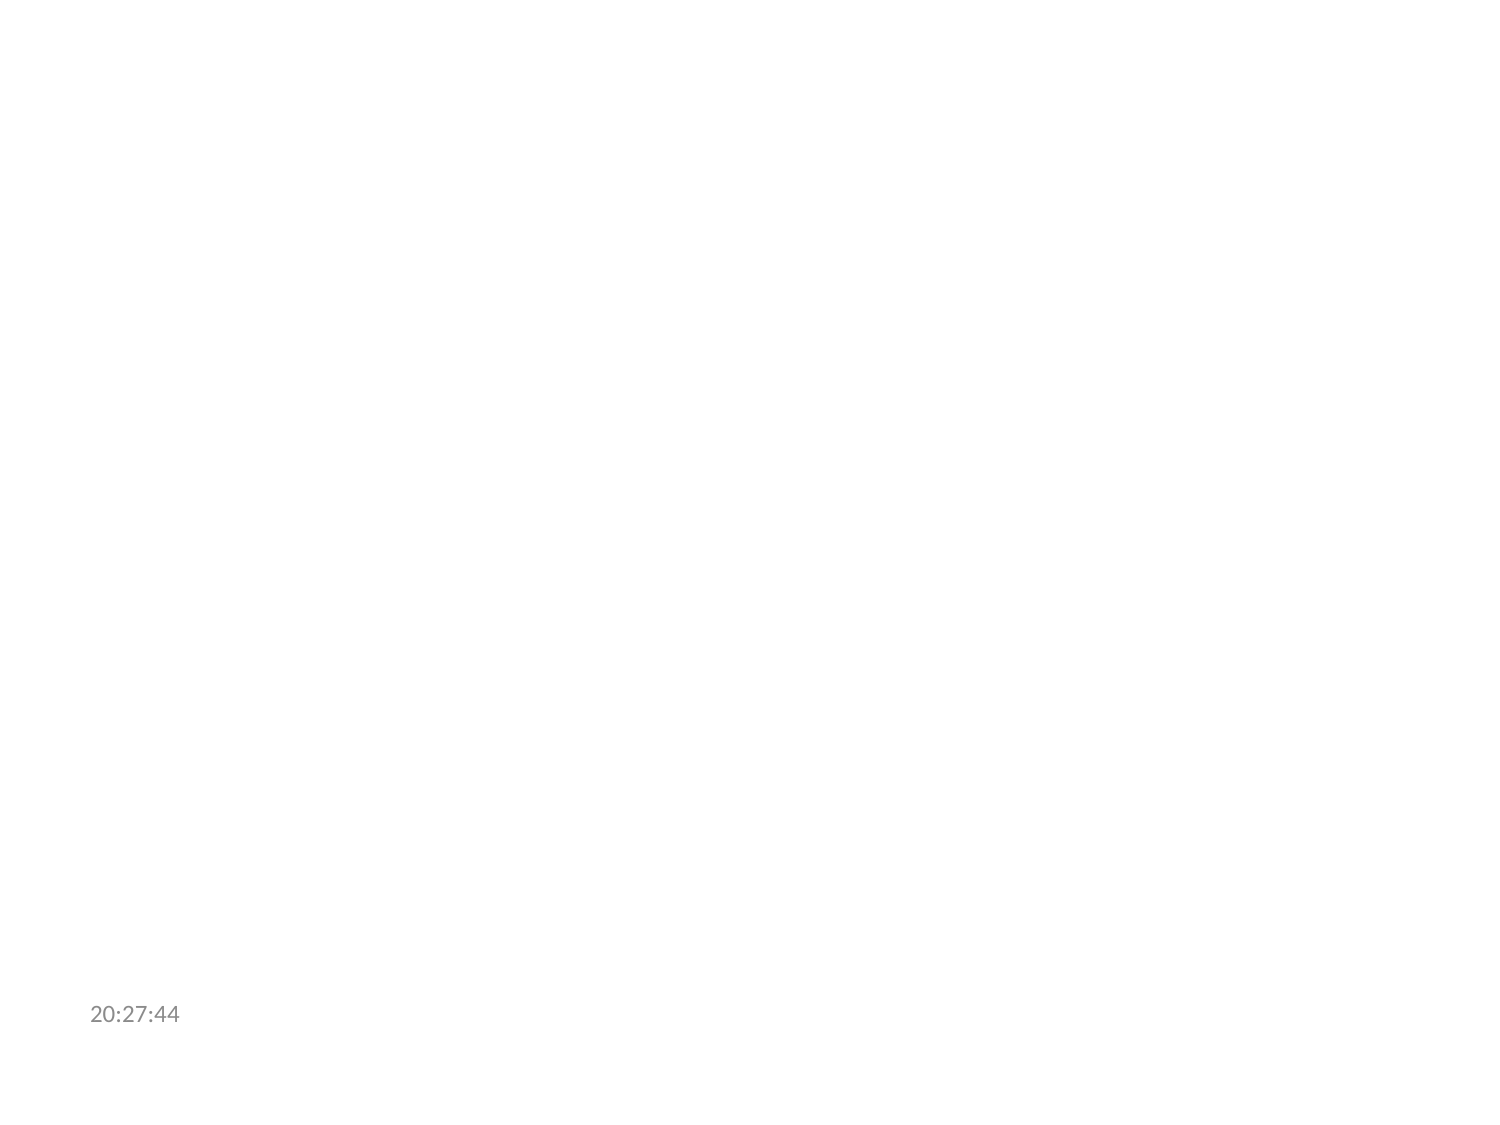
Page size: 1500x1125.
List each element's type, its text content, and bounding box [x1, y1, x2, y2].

text_box 15:35:09 [75, 982, 425, 1043]
